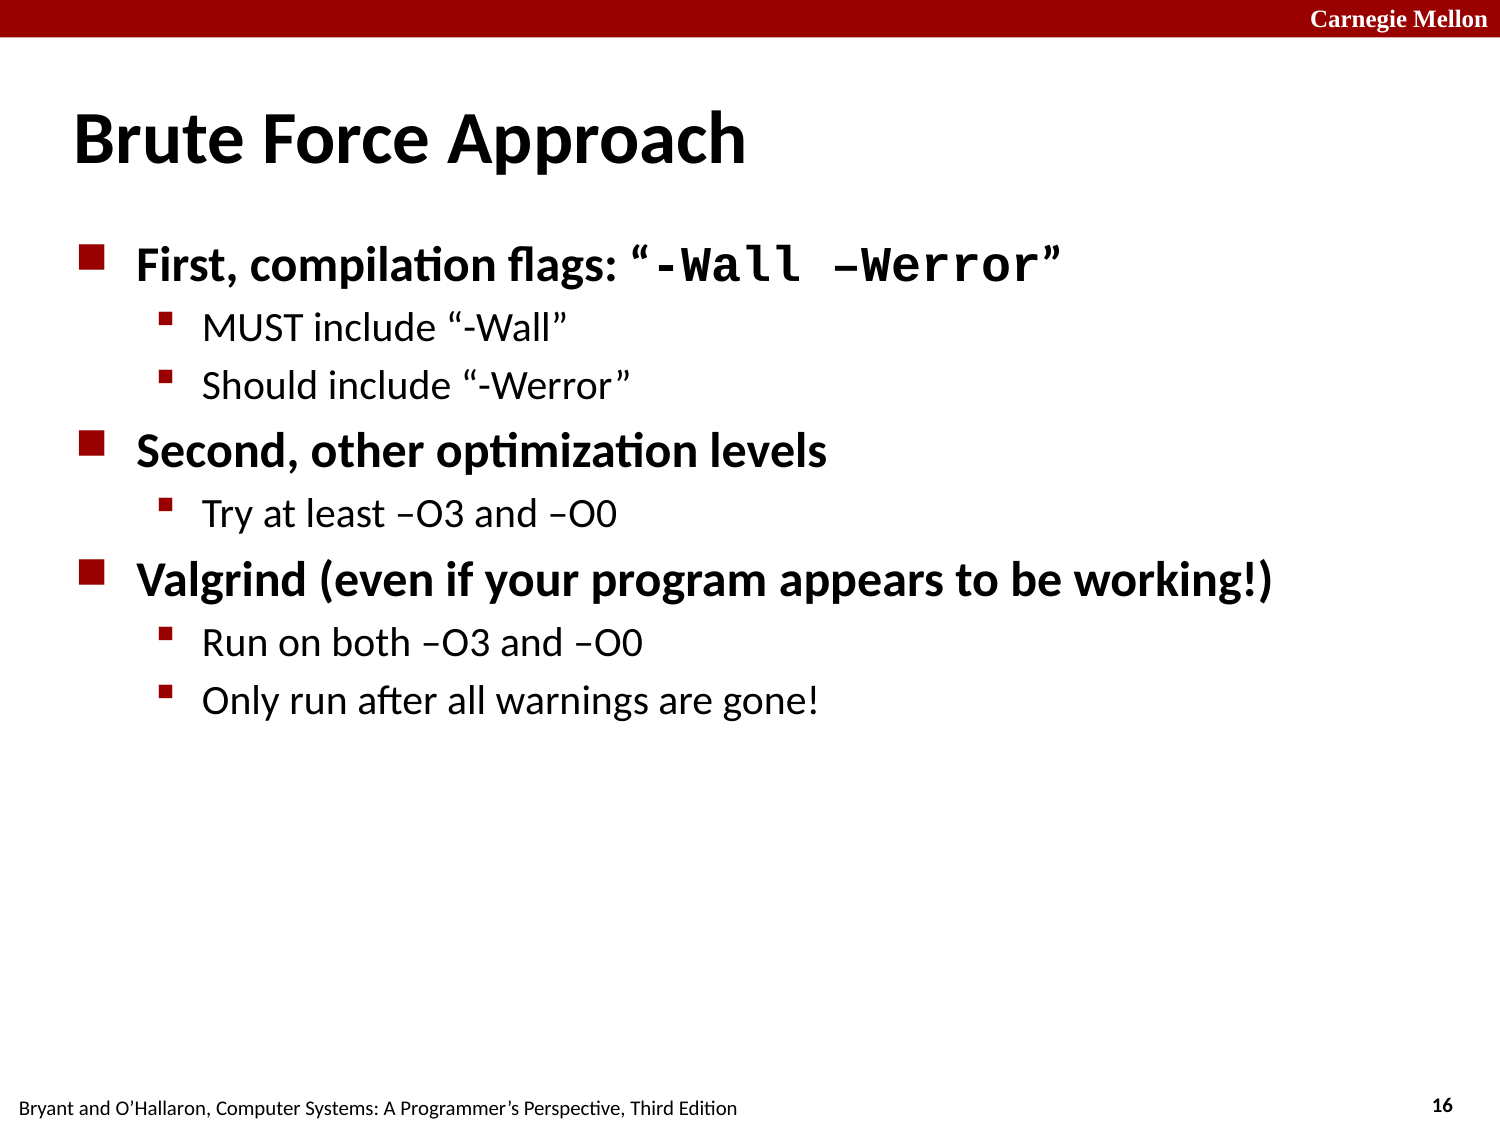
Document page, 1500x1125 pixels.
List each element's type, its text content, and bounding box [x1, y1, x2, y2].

title Brute Force Approach [58, 71, 1305, 197]
list First, compilation flags: “-Wall –Werror” MUST include “-Wall” Should include “-Werror” Second, other optimization levels Try at least –O3 and –O0 Valgrind (even if your program appears to be working!) Run on both –O3 and –O0 Only run after all warnings are gone! [64, 223, 1361, 1040]
